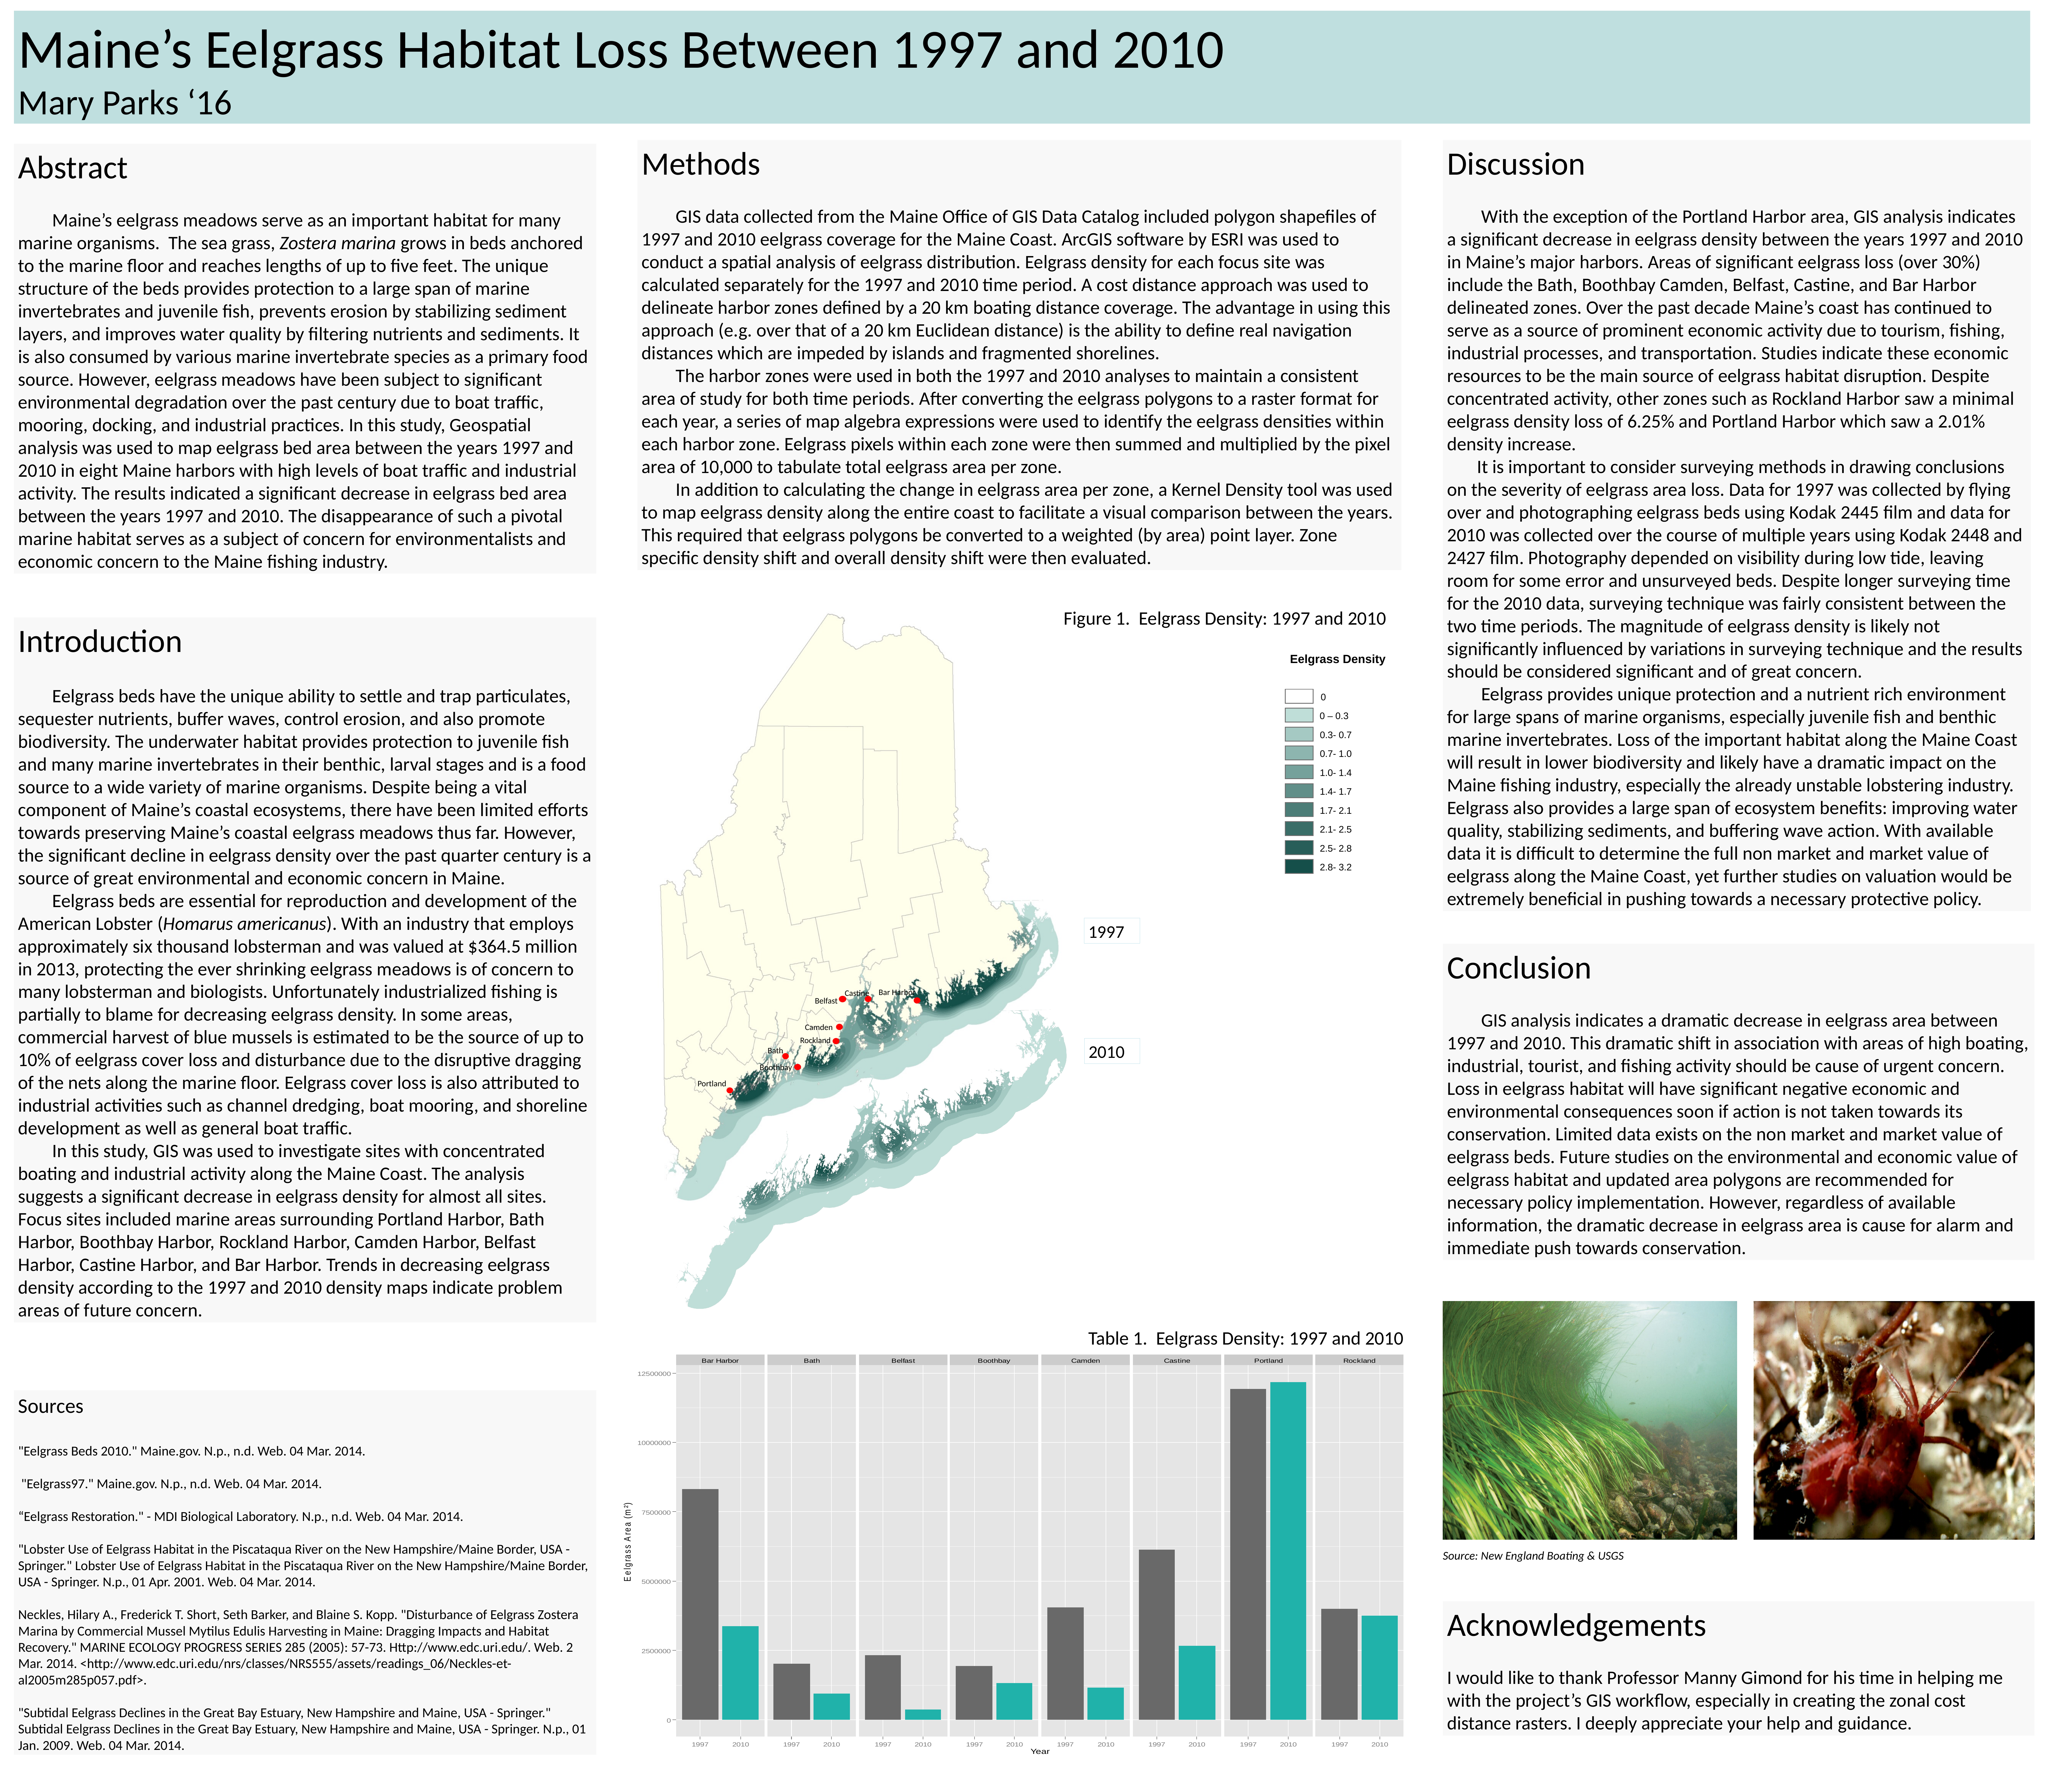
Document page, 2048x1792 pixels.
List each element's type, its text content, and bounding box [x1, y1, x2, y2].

text_box 1997 [1084, 918, 1140, 944]
text_box Conclusion GIS analysis indicates a dramatic decrease in eelgrass area between 1997 and 2010. This dramatic shift in association with areas of high boating, industrial, tourist, and fishing activity should be cause of urgent concern. Loss in eelgrass habitat will have significant negative economic and environmental consequences soon if action is not taken towards its conservation. Limited data exists on the non market and market value of eelgrass beds. Future studies on the environmental and economic value of eelgrass habitat and updated area polygons are recommended for necessary policy implementation. However, regardless of available information, the dramatic decrease in eelgrass area is cause for alarm and immediate push towards conservation. [1443, 944, 2035, 1260]
text_box Source: New England Boating & USGS [1438, 1546, 2048, 1564]
text_box Introduction Eelgrass beds have the unique ability to settle and trap particulates, sequester nutrients, buffer waves, control erosion, and also promote biodiversity. The underwater habitat provides protection to juvenile fish and many marine invertebrates in their benthic, larval stages and is a food source to a wide variety of marine organisms. Despite being a vital component of Maine’s coastal ecosystems, there have been limited efforts towards preserving Maine’s coastal eelgrass meadows thus far. However, the significant decline in eelgrass density over the past quarter century is a source of great environmental and economic concern in Maine. Eelgrass beds are essential for reproduction and development of the American Lobster (Homarus americanus). With an industry that employs approximately six thousand lobsterman and was valued at $364.5 million in 2013, protecting the ever shrinking eelgrass meadows is of concern to many lobsterman and biologists. Unfortunately industrialized fishing is partially to blame for decreasing eelgrass density. In some areas, commercial harvest of blue mussels is estimated to be the source of up to 10% of eelgrass cover loss and disturbance due to the disruptive dragging of the nets along the marine floor. Eelgrass cover loss is also attributed to industrial activities such as channel dredging, boat mooring, and shoreline development as well as general boat traffic. In this study, GIS was used to investigate sites with concentrated boating and industrial activity along the Maine Coast. The analysis suggests a significant decrease in eelgrass density for almost all sites. Focus sites included marine areas surrounding Portland Harbor, Bath Harbor, Boothbay Harbor, Rockland Harbor, Camden Harbor, Belfast Harbor, Castine Harbor, and Bar Harbor. Trends in decreasing eelgrass density according to the 1997 and 2010 density maps indicate problem areas of future concern. [14, 617, 596, 1323]
picture [637, 611, 1075, 1315]
text_box Abstract Maine’s eelgrass meadows serve as an important habitat for many marine organisms. The sea grass, Zostera marina grows in beds anchored to the marine floor and reaches lengths of up to five feet. The unique structure of the beds provides protection to a large span of marine invertebrates and juvenile fish, prevents erosion by stabilizing sediment layers, and improves water quality by filtering nutrients and sediments. It is also consumed by various marine invertebrate species as a primary food source. However, eelgrass meadows have been subject to significant environmental degradation over the past century due to boat traffic, mooring, docking, and industrial practices. In this study, Geospatial analysis was used to map eelgrass bed area between the years 1997 and 2010 in eight Maine harbors with high levels of boat traffic and industrial activity. The results indicated a significant decrease in eelgrass bed area between the years 1997 and 2010. The disappearance of such a pivotal marine habitat serves as a subject of concern for environmentalists and economic concern to the Maine fishing industry. [14, 144, 596, 574]
text_box Methods GIS data collected from the Maine Office of GIS Data Catalog included polygon shapefiles of 1997 and 2010 eelgrass coverage for the Maine Coast. ArcGIS software by ESRI was used to conduct a spatial analysis of eelgrass distribution. Eelgrass density for each focus site was calculated separately for the 1997 and 2010 time period. A cost distance approach was used to delineate harbor zones defined by a 20 km boating distance coverage. The advantage in using this approach (e.g. over that of a 20 km Euclidean distance) is the ability to define real navigation distances which are impeded by islands and fragmented shorelines. The harbor zones were used in both the 1997 and 2010 analyses to maintain a consistent area of study for both time periods. After converting the eelgrass polygons to a raster format for each year, a series of map algebra expressions were used to identify the eelgrass densities within each harbor zone. Eelgrass pixels within each zone were then summed and multiplied by the pixel area of 10,000 to tabulate total eelgrass area per zone. In addition to calculating the change in eelgrass area per zone, a Kernel Density tool was used to map eelgrass density along the entire coast to facilitate a visual comparison between the years. This required that eelgrass polygons be converted to a weighted (by area) point layer. Zone specific density shift and overall density shift were then evaluated. [637, 140, 1402, 570]
picture [615, 1346, 1415, 1759]
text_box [1285, 651, 1447, 874]
picture [1443, 1301, 1737, 1540]
text_box Maine’s Eelgrass Habitat Loss Between 1997 and 2010 Mary Parks ‘16 [14, 11, 2030, 124]
picture [1754, 1301, 2035, 1540]
text_box Sources "Eelgrass Beds 2010." Maine.gov. N.p., n.d. Web. 04 Mar. 2014. "Eelgrass97." Maine.gov. N.p., n.d. Web. 04 Mar. 2014. “Eelgrass Restoration." - MDI Biological Laboratory. N.p., n.d. Web. 04 Mar. 2014. "Lobster Use of Eelgrass Habitat in the Piscataqua River on the New Hampshire/Maine Border, USA - Springer." Lobster Use of Eelgrass Habitat in the Piscataqua River on the New Hampshire/Maine Border, USA - Springer. N.p., 01 Apr. 2001. Web. 04 Mar. 2014. Neckles, Hilary A., Frederick T. Short, Seth Barker, and Blaine S. Kopp. "Disturbance of Eelgrass Zostera Marina by Commercial Mussel Mytilus Edulis Harvesting in Maine: Dragging Impacts and Habitat Recovery." MARINE ECOLOGY PROGRESS SERIES 285 (2005): 57-73. Http://www.edc.uri.edu/. Web. 2 Mar. 2014. <http://www.edc.uri.edu/nrs/classes/NRS555/assets/readings_06/Neckles-et-al2005m285p057.pdf>. "Subtidal Eelgrass Declines in the Great Bay Estuary, New Hampshire and Maine, USA - Springer." Subtidal Eelgrass Declines in the Great Bay Estuary, New Hampshire and Maine, USA - Springer. N.p., 01 Jan. 2009. Web. 04 Mar. 2014. [14, 1390, 596, 1755]
text_box Figure 1. Eelgrass Density: 1997 and 2010 [1059, 604, 1415, 631]
text_box Table 1. Eelgrass Density: 1997 and 2010 [1084, 1323, 1414, 1345]
text_box Acknowledgements I would like to thank Professor Manny Gimond for his time in helping me with the project’s GIS workflow, especially in creating the zonal cost distance rasters. I deeply appreciate your help and guidance. [1443, 1601, 2035, 1736]
text_box Discussion With the exception of the Portland Harbor area, GIS analysis indicates a significant decrease in eelgrass density between the years 1997 and 2010 in Maine’s major harbors. Areas of significant eelgrass loss (over 30%) include the Bath, Boothbay Camden, Belfast, Castine, and Bar Harbor delineated zones. Over the past decade Maine’s coast has continued to serve as a source of prominent economic activity due to tourism, fishing, industrial processes, and transportation. Studies indicate these economic resources to be the main source of eelgrass habitat disruption. Despite concentrated activity, other zones such as Rockland Harbor saw a minimal eelgrass density loss of 6.25% and Portland Harbor which saw a 2.01% density increase. It is important to consider surveying methods in drawing conclusions on the severity of eelgrass area loss. Data for 1997 was collected by flying over and photographing eelgrass beds using Kodak 2445 film and data for 2010 was collected over the course of multiple years using Kodak 2448 and 2427 film. Photography depended on visibility during low tide, leaving room for some error and unsurveyed beds. Despite longer surveying time for the 2010 data, surveying technique was fairly consistent between the two time periods. The magnitude of eelgrass density is likely not significantly influenced by variations in surveying technique and the results should be considered significant and of great concern. Eelgrass provides unique protection and a nutrient rich environment for large spans of marine organisms, especially juvenile fish and benthic marine invertebrates. Loss of the important habitat along the Maine Coast will result in lower biodiversity and likely have a dramatic impact on the Maine fishing industry, especially the already unstable lobstering industry. Eelgrass also provides a large span of ecosystem benefits: improving water quality, stabilizing sediments, and buffering wave action. With available data it is difficult to determine the full non market and market value of eelgrass along the Maine Coast, yet further studies on valuation would be extremely beneficial in pushing towards a necessary protective policy. [1443, 140, 2031, 911]
text_box 2010 [1084, 1038, 1140, 1064]
